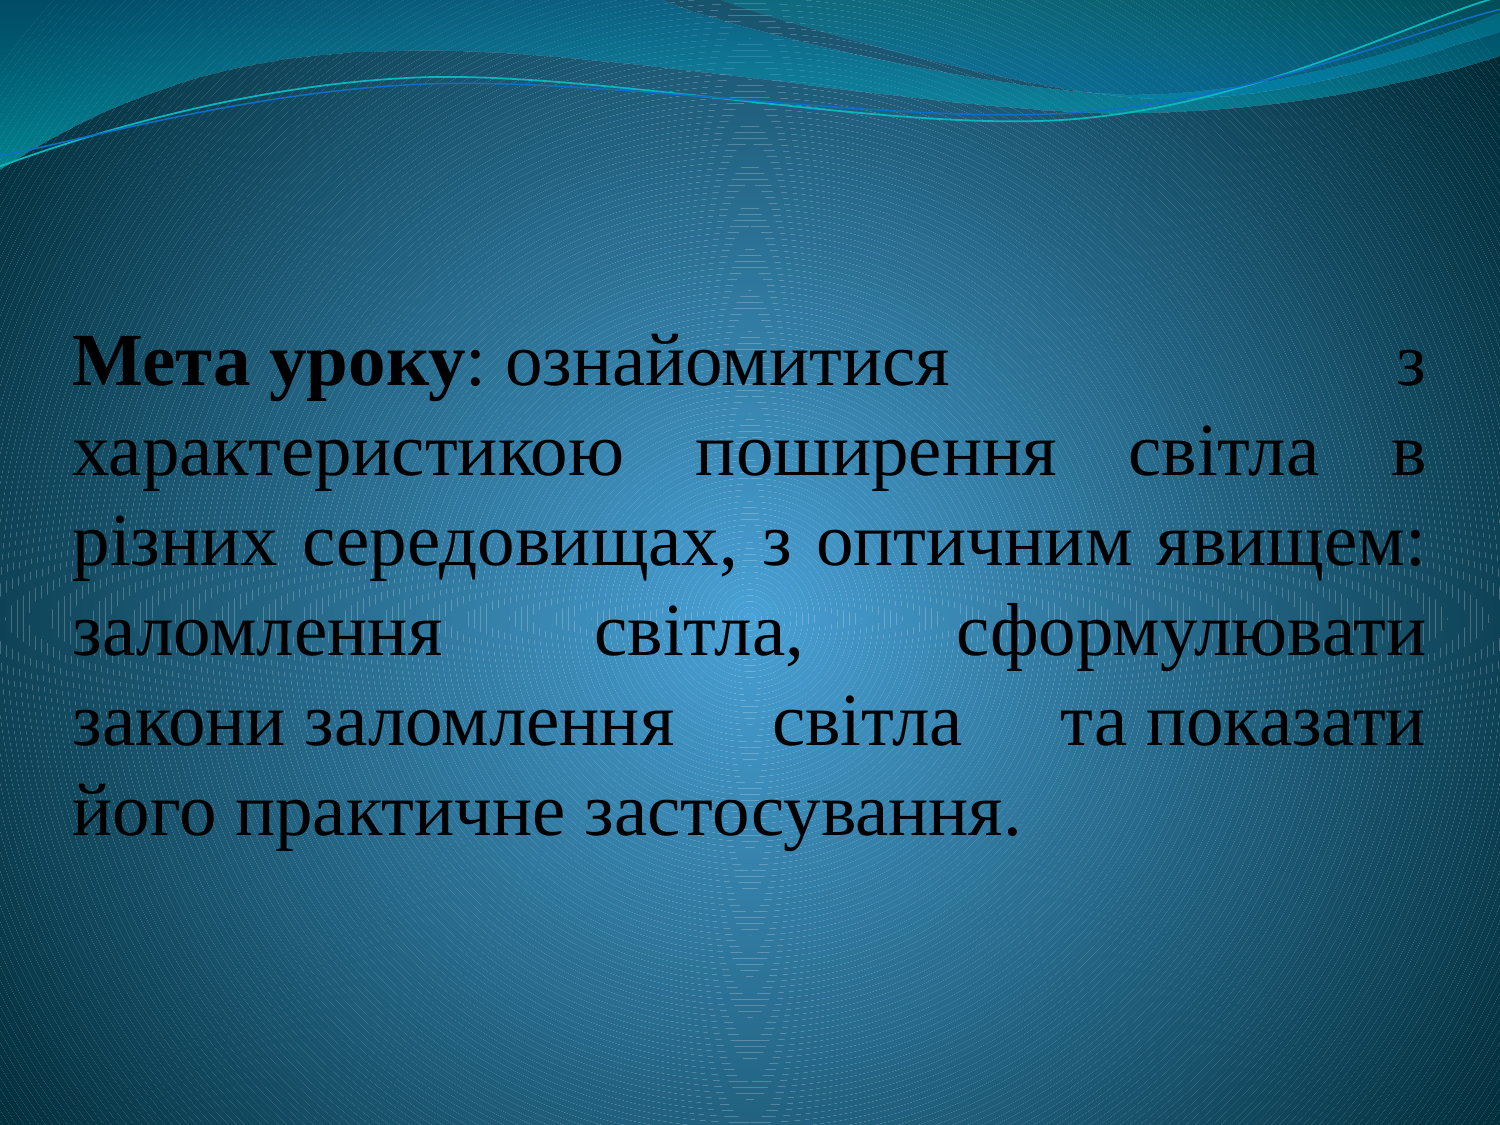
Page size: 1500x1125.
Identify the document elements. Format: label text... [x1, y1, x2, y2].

list Мета уроку: ознайомитися з характеристикою поширення світла в різних середовищах, з оптичним явищем: заломлення світла, сформулювати закони заломлення світла та показати його практичне застосування. [64, 302, 1436, 1012]
